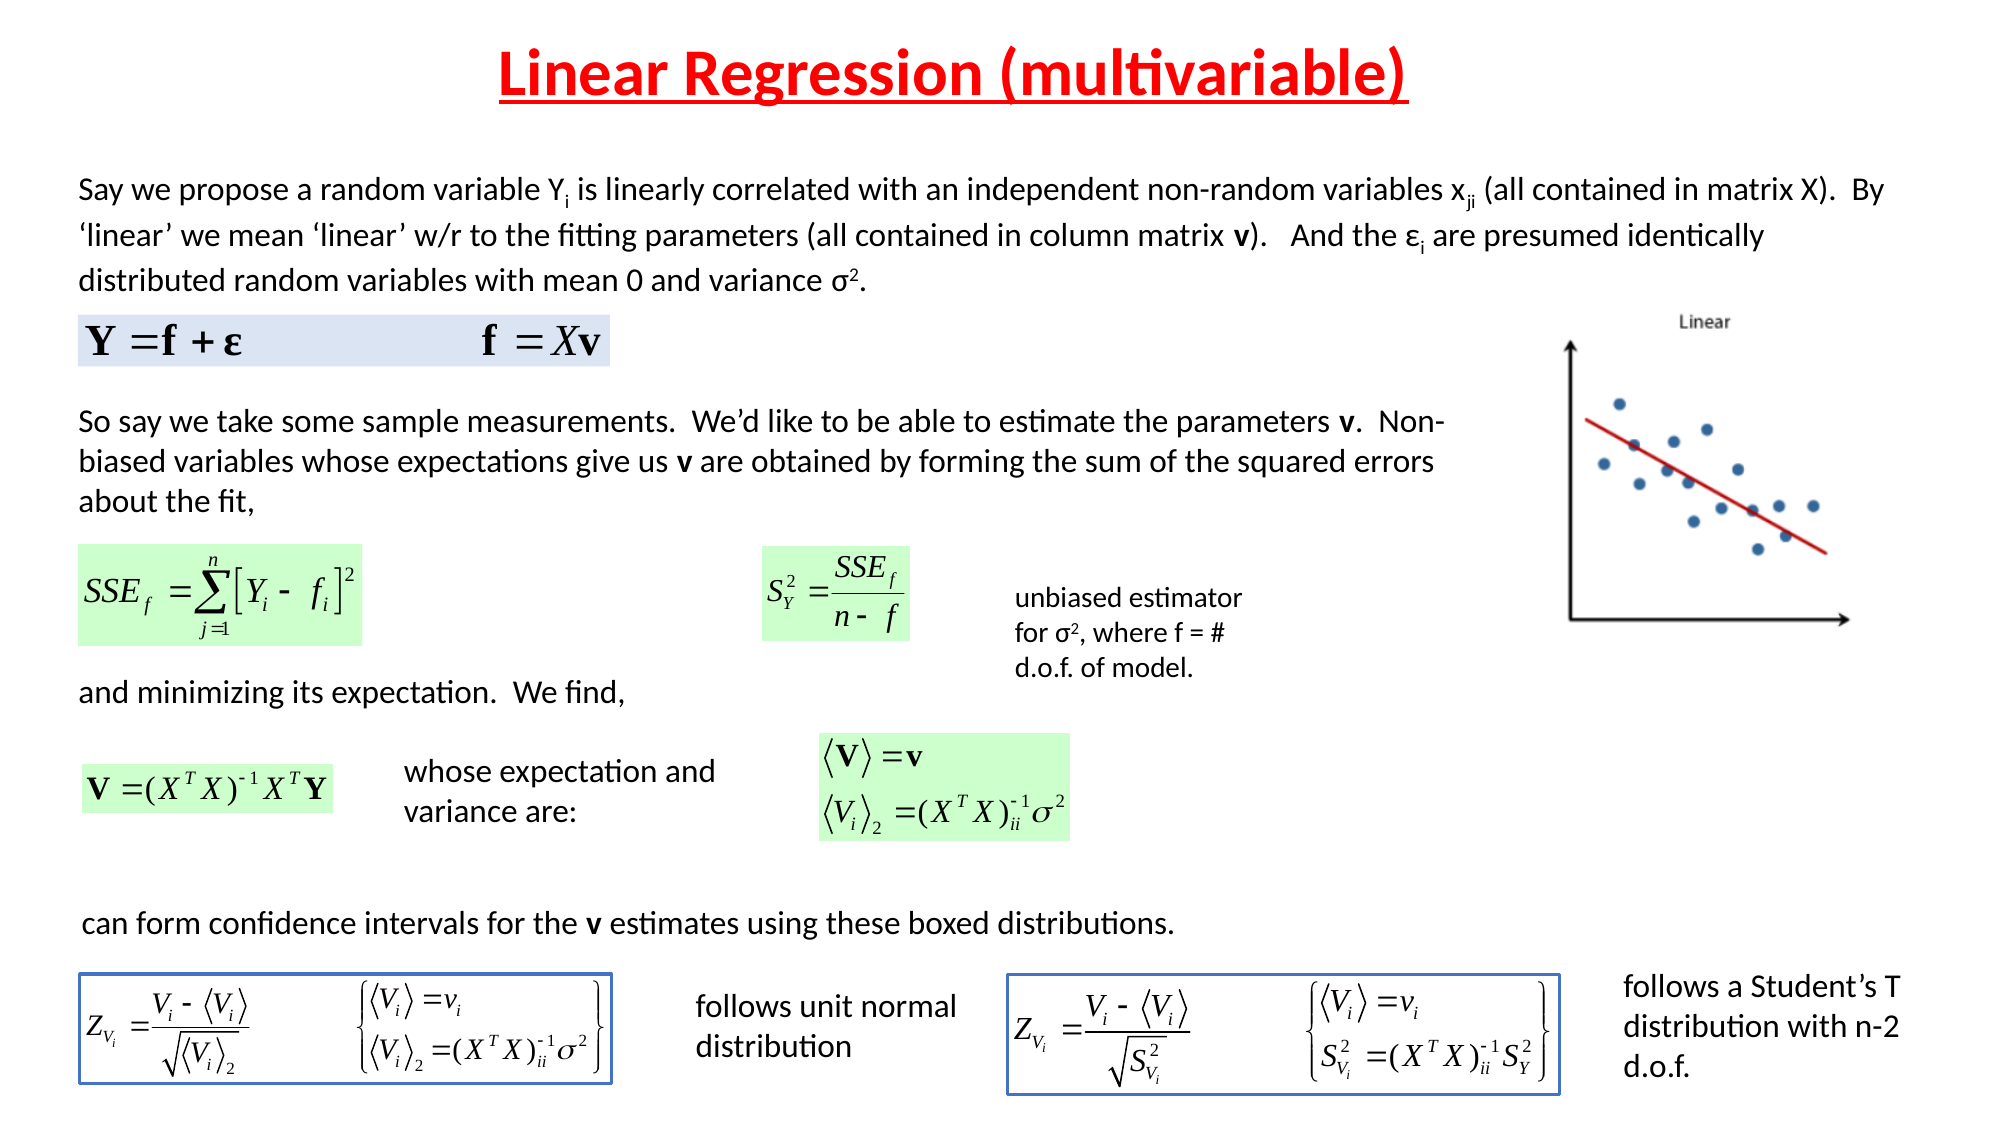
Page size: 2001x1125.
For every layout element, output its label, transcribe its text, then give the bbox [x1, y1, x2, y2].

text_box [81, 975, 610, 1082]
text_box and minimizing its expectation. We find, [63, 663, 662, 718]
text_box unbiased estimator for σ2, where f = # d.o.f. of model. [999, 571, 1265, 691]
text_box Say we propose a random variable Yi is linearly correlated with an independent non-random variables xji (all contained in matrix X). By ‘linear’ we mean ‘linear’ w/r to the fitting parameters (all contained in column matrix v). And the εi are presumed identically distributed random variables with mean 0 and variance σ2. [63, 159, 1902, 306]
text_box So say we take some sample measurements. We’d like to be able to estimate the parameters v. Non-biased variables whose expectations give us v are obtained by forming the sum of the squared errors about the fit, [63, 392, 1468, 527]
text_box follows a Student’s T distribution with n-2 d.o.f. [1608, 956, 1919, 1092]
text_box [818, 732, 1070, 841]
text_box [77, 543, 363, 647]
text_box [77, 314, 610, 367]
text_box can form confidence intervals for the v estimates using these boxed distributions. [66, 893, 1350, 949]
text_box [1008, 975, 1558, 1094]
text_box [81, 763, 334, 813]
text_box whose expectation and variance are: [389, 741, 818, 836]
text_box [761, 545, 911, 642]
text_box follows unit normal distribution [680, 977, 992, 1072]
picture [1545, 300, 1868, 639]
text_box Linear Regression (multivariable) [483, 21, 1447, 117]
